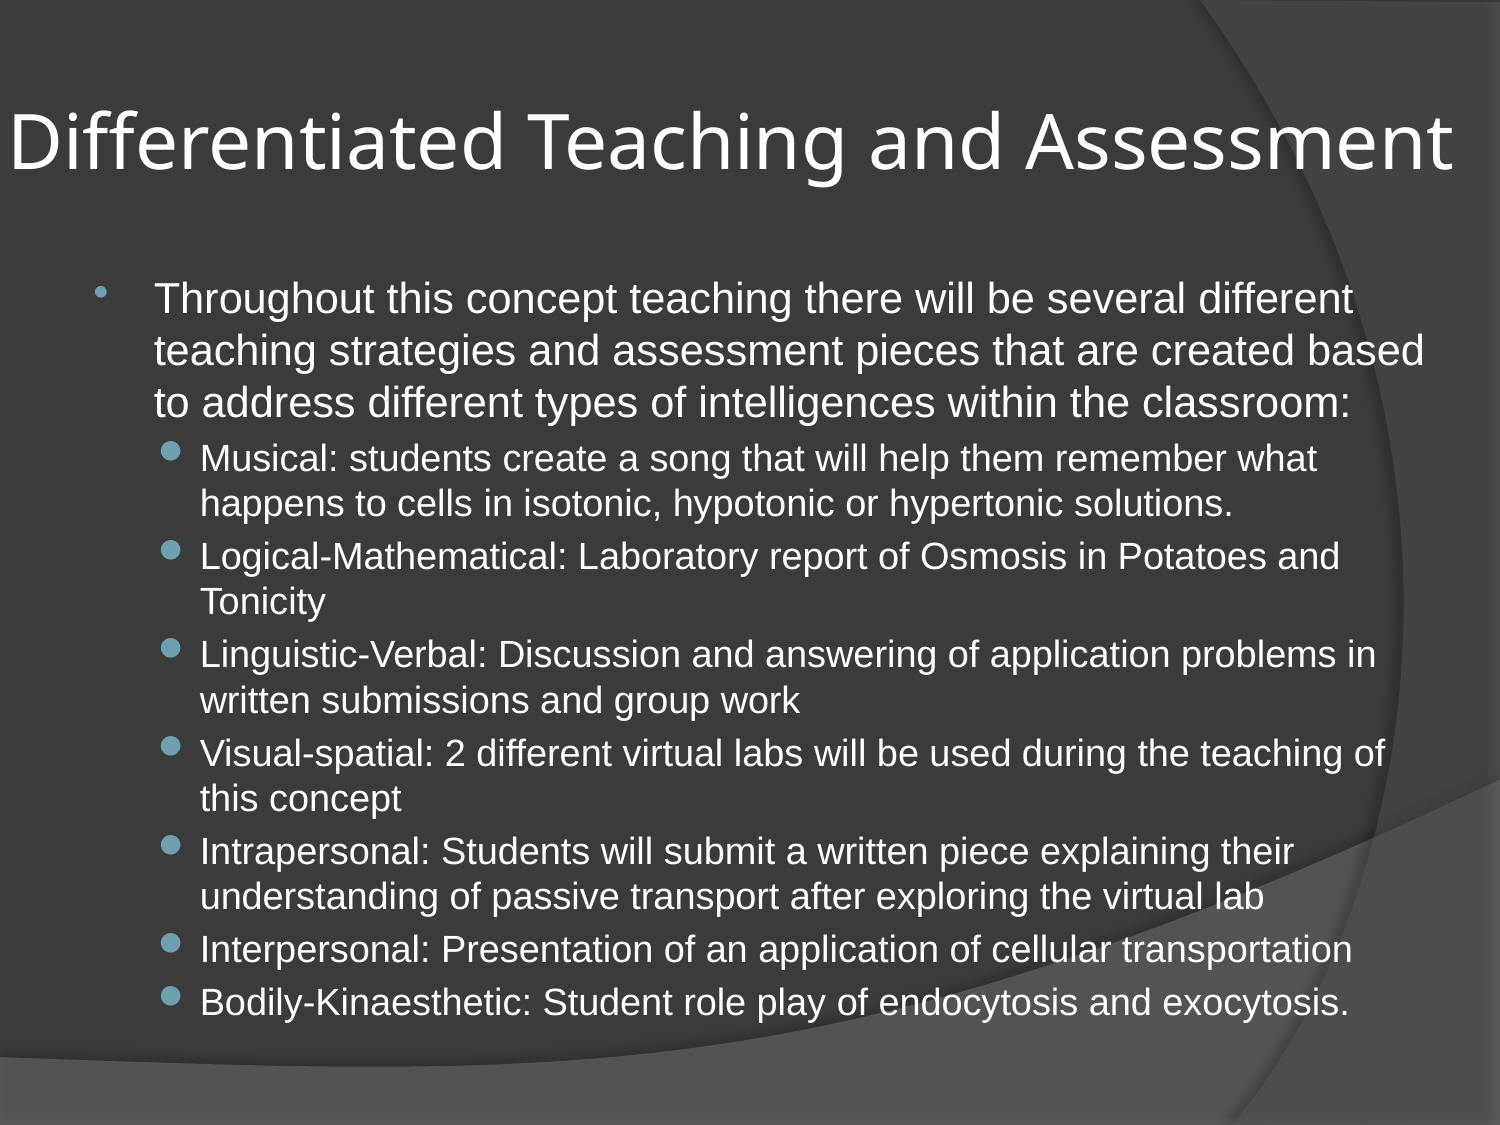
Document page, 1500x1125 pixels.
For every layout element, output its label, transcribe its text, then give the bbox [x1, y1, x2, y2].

title Differentiated Teaching and Assessment [0, 45, 1500, 233]
list Throughout this concept teaching there will be several different teaching strategies and assessment pieces that are created based to address different types of intelligences within the classroom: Musical: students create a song that will help them remember what happens to cells in isotonic, hypotonic or hypertonic solutions. Logical-Mathematical: Laboratory report of Osmosis in Potatoes and Tonicity Linguistic-Verbal: Discussion and answering of application problems in written submissions and group work Visual-spatial: 2 different virtual labs will be used during the teaching of this concept Intrapersonal: Students will submit a written piece explaining their understanding of passive transport after exploring the virtual lab Interpersonal: Presentation of an application of cellular transportation Bodily-Kinaesthetic: Student role play of endocytosis and exocytosis. [75, 262, 1463, 1088]
